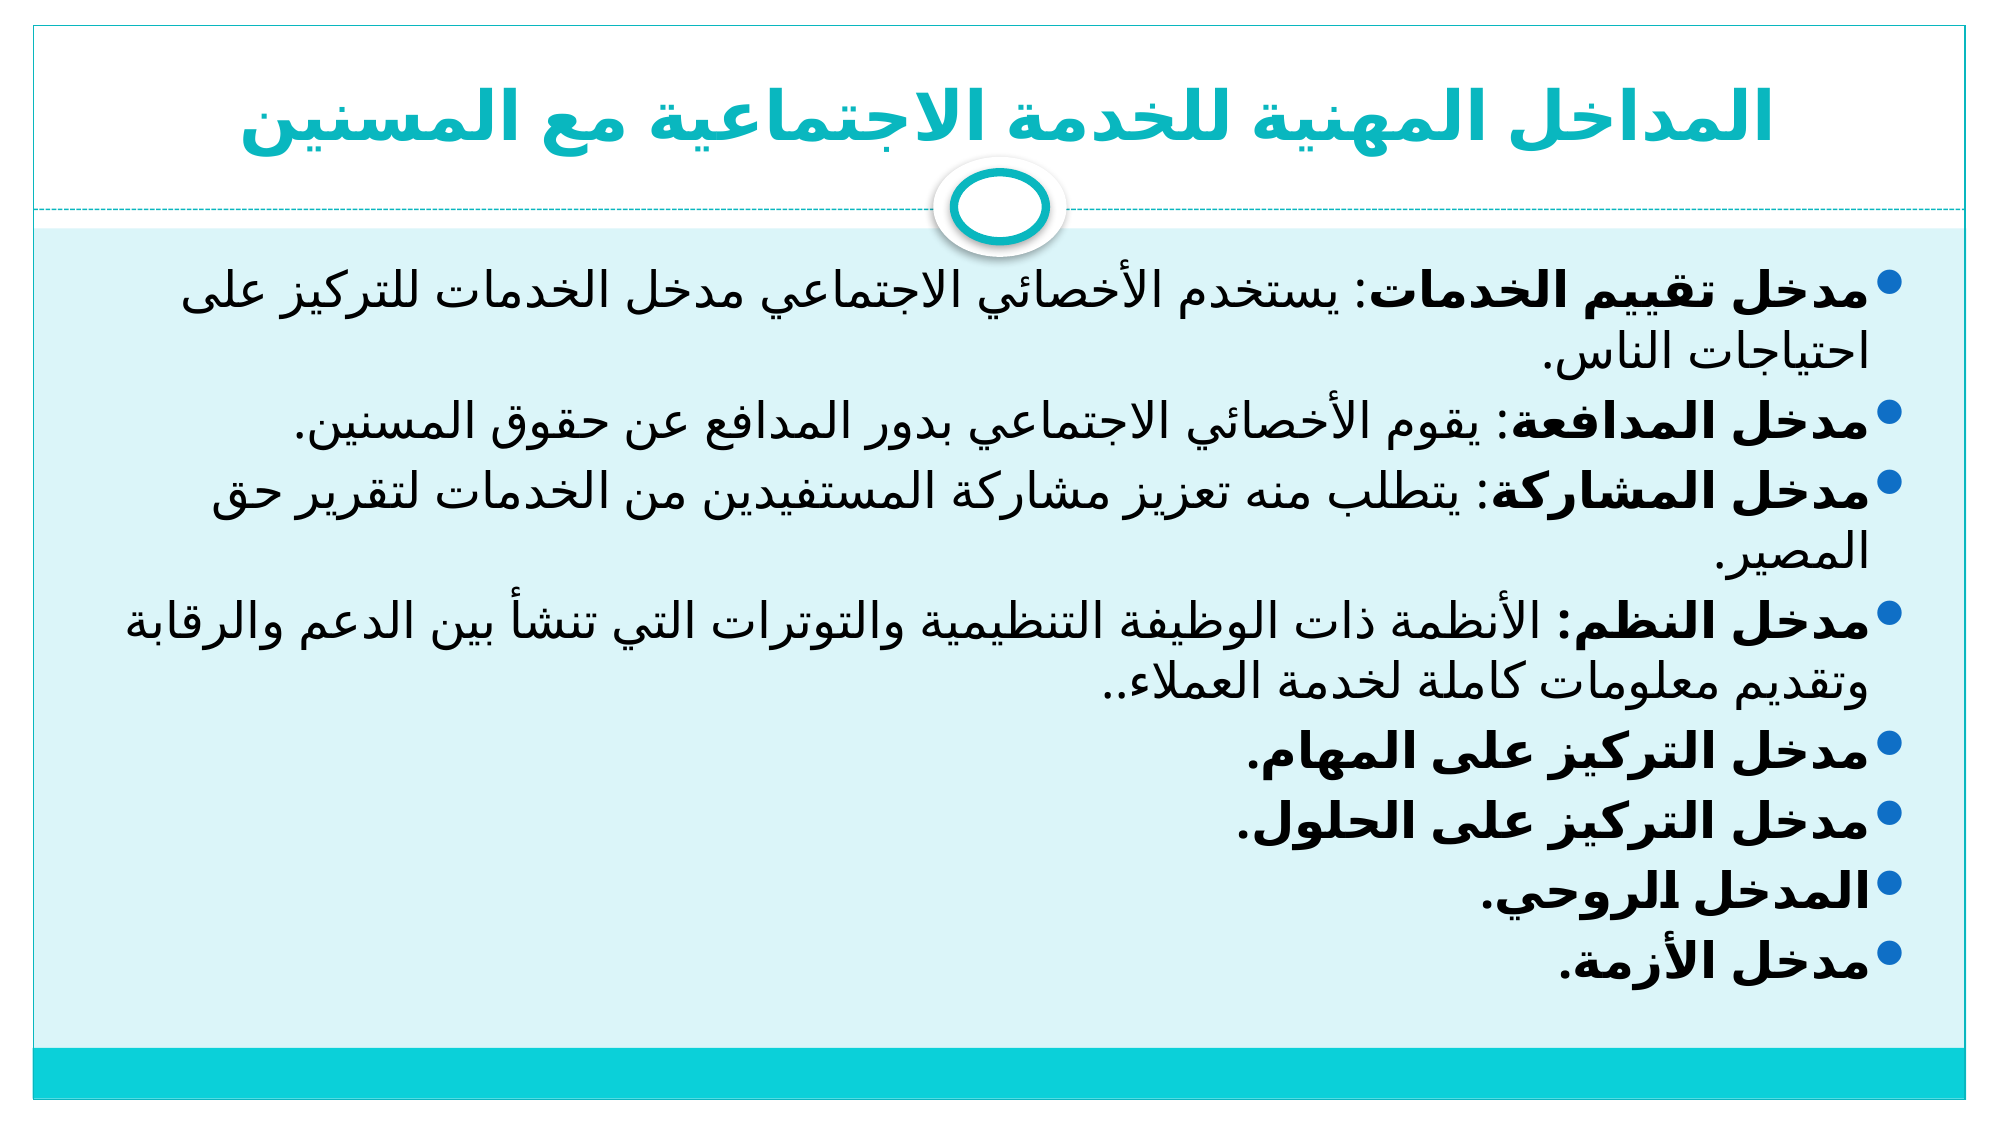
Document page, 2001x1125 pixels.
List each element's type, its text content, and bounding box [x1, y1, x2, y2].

list مدخل تقييم الخدمات: يستخدم الأخصائي الاجتماعي مدخل الخدمات للتركيز على احتياجات الناس. مدخل المدافعة: يقوم الأخصائي الاجتماعي بدور المدافع عن حقوق المسنين. مدخل المشاركة: يتطلب منه تعزيز مشاركة المستفيدين من الخدمات لتقرير حق المصير. مدخل النظم: الأنظمة ذات الوظيفة التنظيمية والتوترات التي تنشأ بين الدعم والرقابة وتقديم معلومات كاملة لخدمة العملاء.. مدخل التركيز على المهام. مدخل التركيز على الحلول. المدخل الروحي. مدخل الأزمة. [66, 250, 1926, 1001]
title المداخل المهنية للخدمة الاجتماعية مع المسنين [66, 37, 1933, 162]
